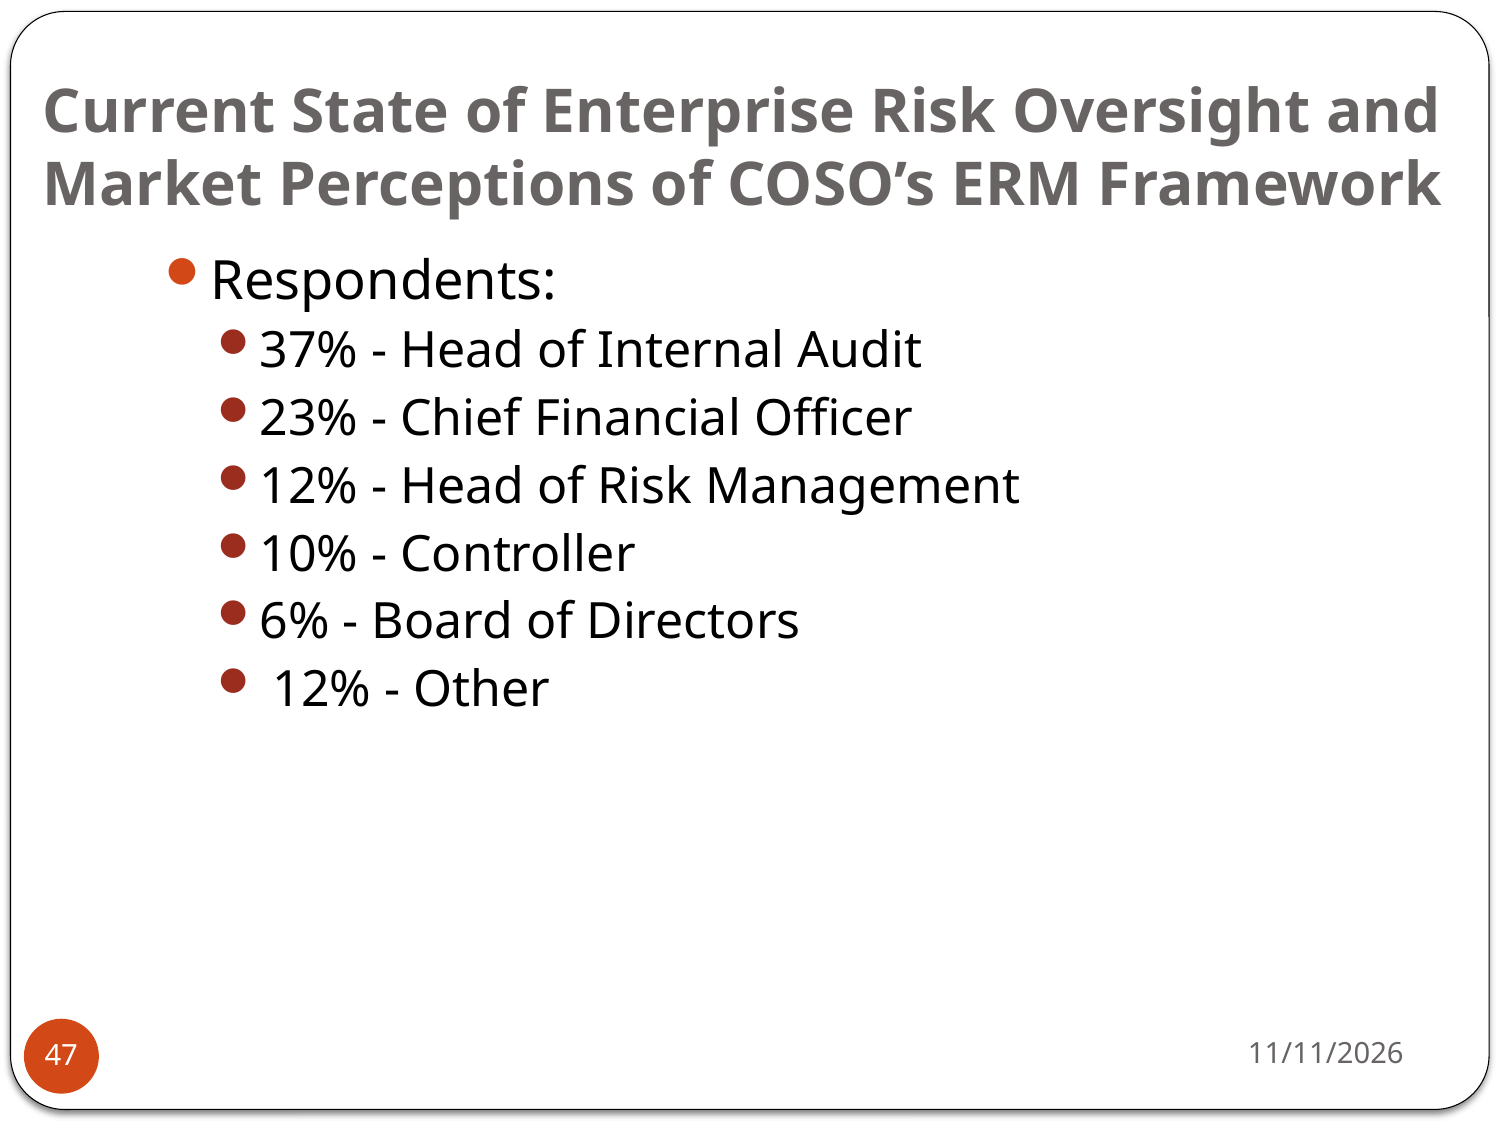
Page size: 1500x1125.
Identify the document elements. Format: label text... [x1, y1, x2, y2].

slide_number 47 [23, 1018, 99, 1094]
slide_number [1012, 1015, 1419, 1094]
title Current State of Enterprise Risk Oversight and Market Perceptions of COSO’s ERM Framework [27, 45, 1473, 233]
list Respondents: 37% - Head of Internal Audit 23% - Chief Financial Officer 12% - Head of Risk Management 10% - Controller 6% - Board of Directors 12% - Other [150, 237, 1425, 988]
